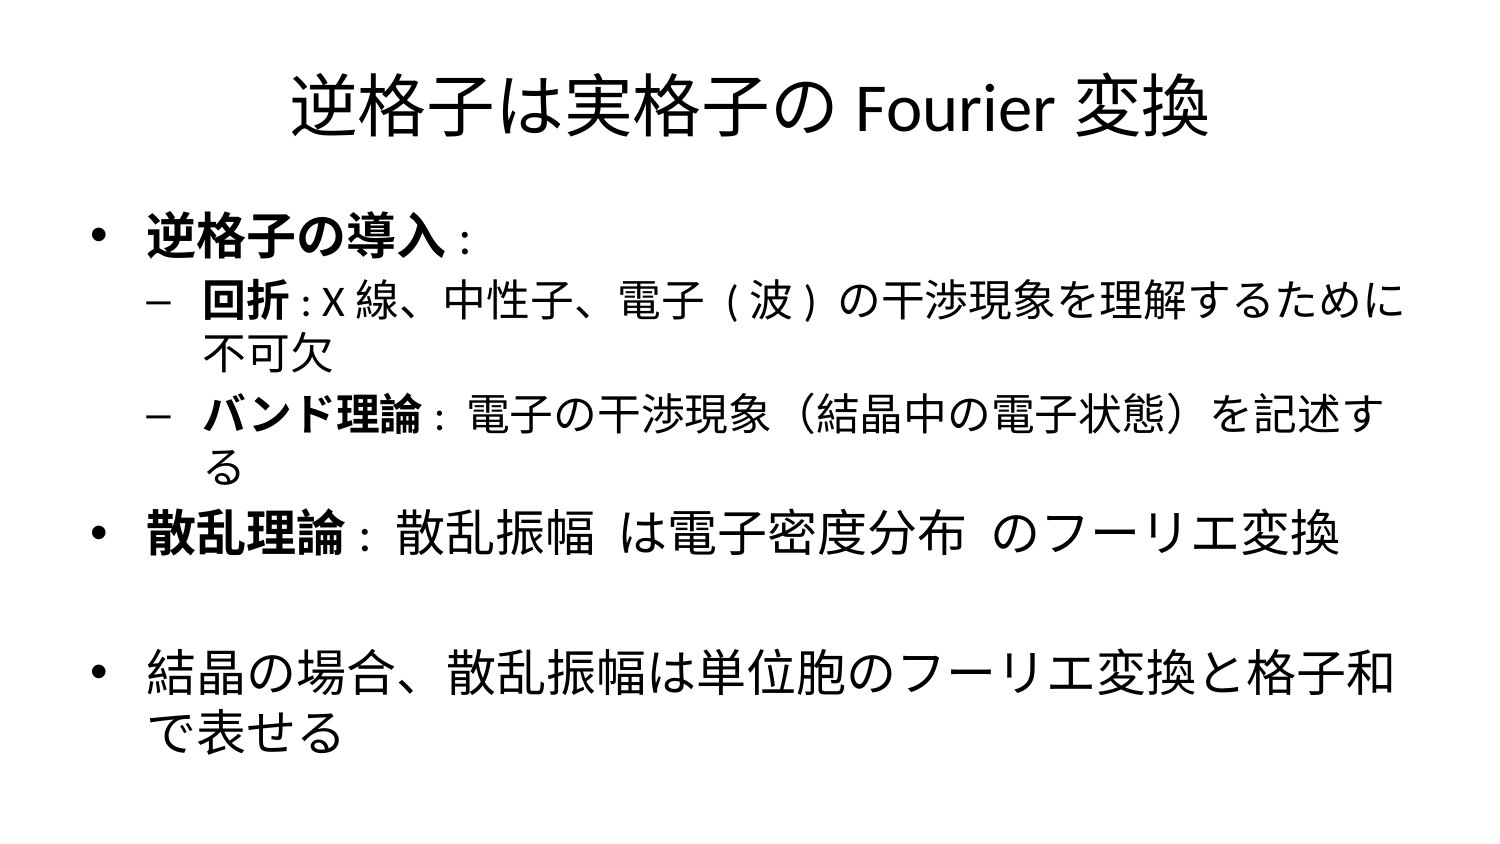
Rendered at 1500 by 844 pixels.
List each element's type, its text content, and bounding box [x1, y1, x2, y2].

title 逆格子は実格子のFourier変換 [75, 33, 1425, 175]
